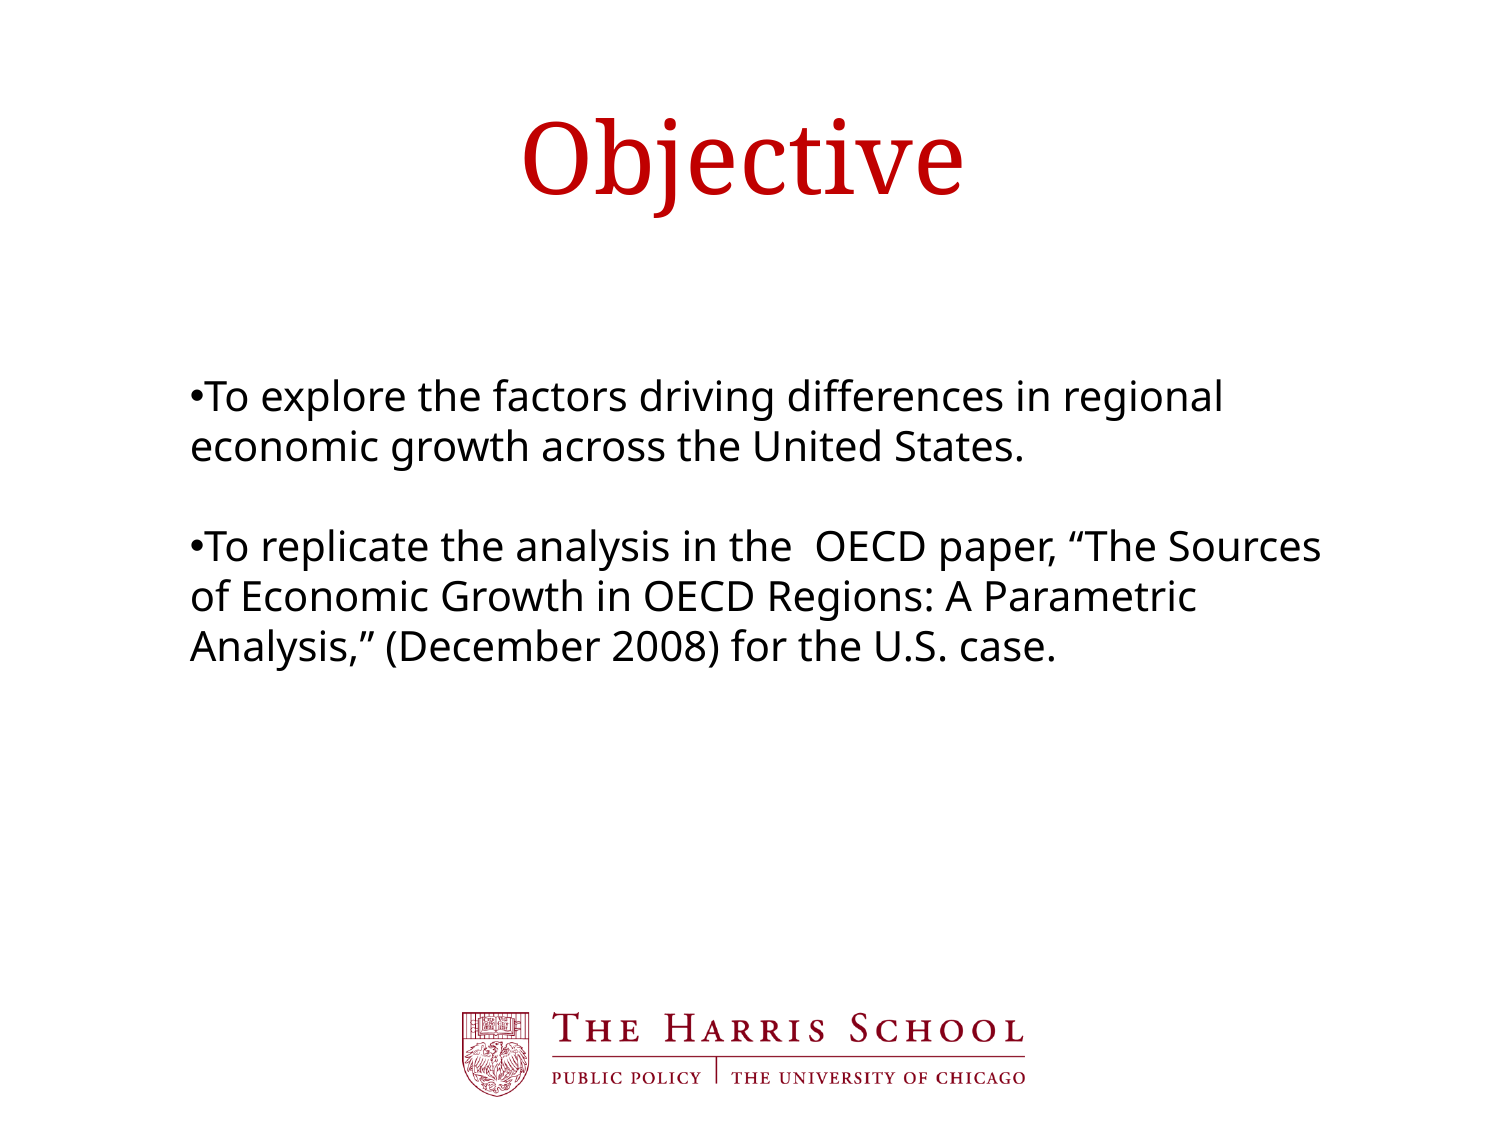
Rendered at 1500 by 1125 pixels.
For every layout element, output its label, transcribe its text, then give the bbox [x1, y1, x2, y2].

text_box Objective [74, 87, 1413, 223]
text_box To explore the factors driving differences in regional economic growth across the United States. To replicate the analysis in the OECD paper, “The Sources of Economic Growth in OECD Regions: A Parametric Analysis,” (December 2008) for the U.S. case. [174, 362, 1338, 878]
picture [462, 1012, 1026, 1097]
